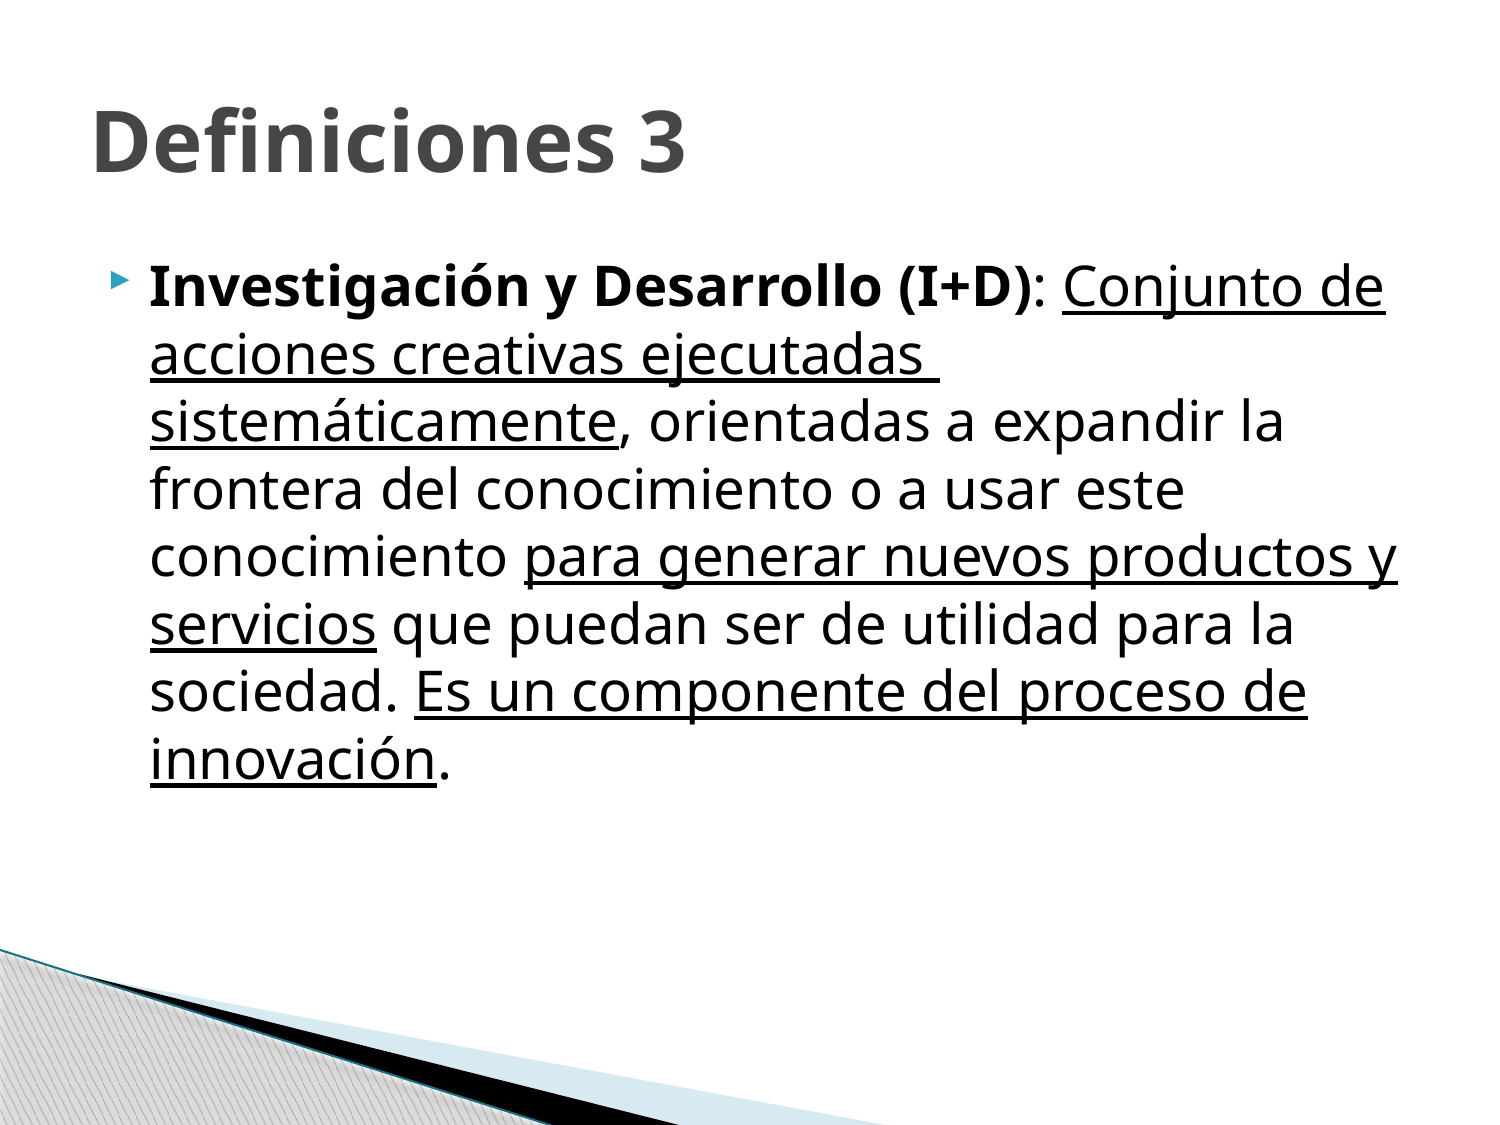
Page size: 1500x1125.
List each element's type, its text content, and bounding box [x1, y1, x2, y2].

list Investigación y Desarrollo (I+D): Conjunto de acciones creativas ejecutadas sistemáticamente, orientadas a expandir la frontera del conocimiento o a usar este conocimiento para generar nuevos productos y servicios que puedan ser de utilidad para la sociedad. Es un componente del proceso de innovación. [75, 243, 1425, 986]
title Definiciones 3 [75, 45, 1425, 233]
